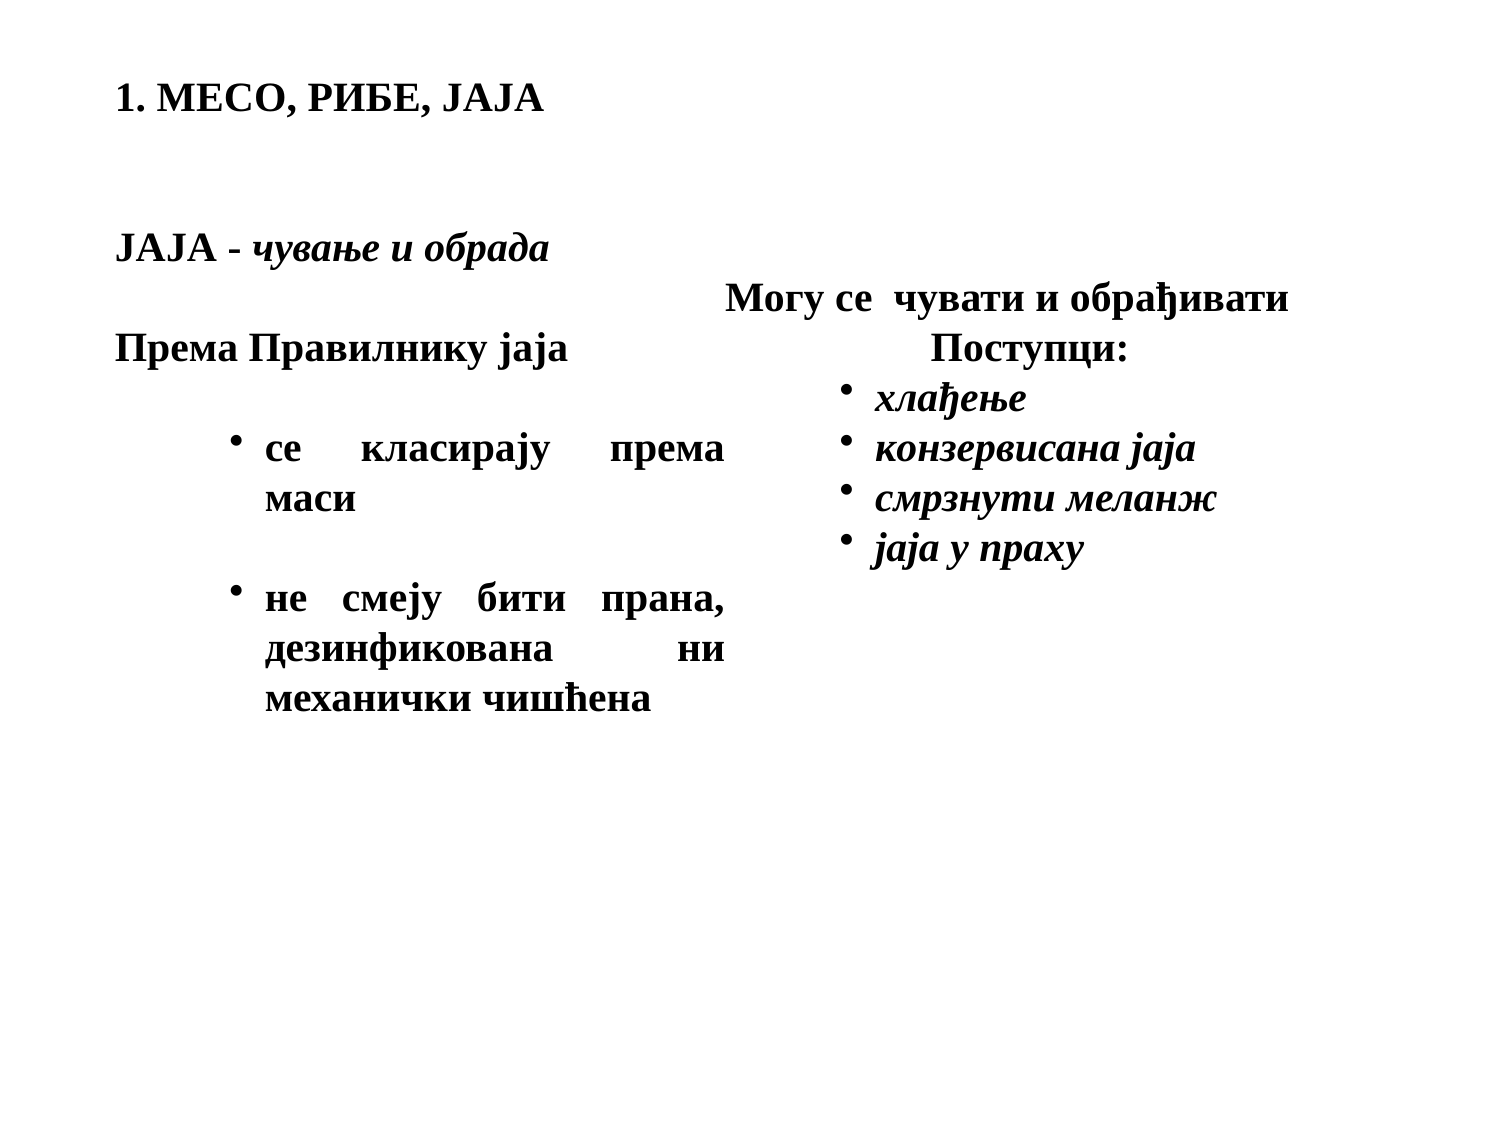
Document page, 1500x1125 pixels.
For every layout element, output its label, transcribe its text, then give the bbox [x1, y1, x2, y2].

text_box 1. МЕСО, РИБЕ, ЈАЈА ЈАЈА - чување и обрада Према Правилнику јаја се класирају према маси не смеју бити прана, дезинфикована ни механички чишћена Могу се чувати и обрађивати Поступци: хлађење конзервисана јаја смрзнути меланж јаја у праху [99, 62, 1350, 1125]
